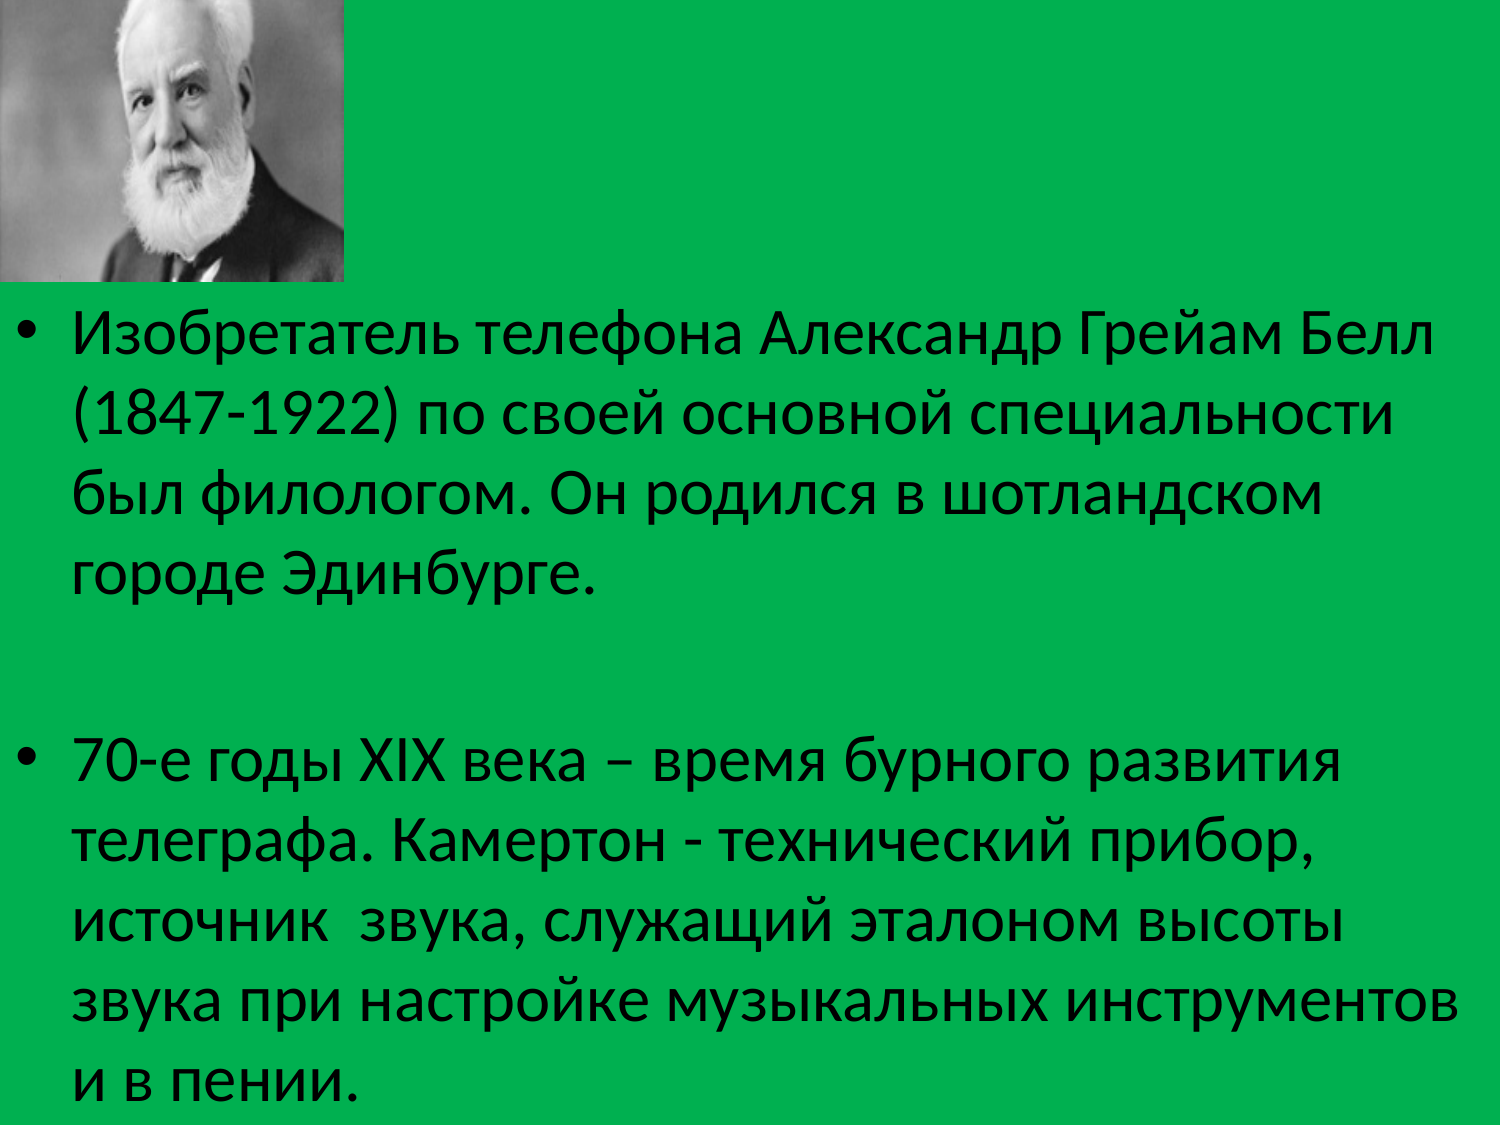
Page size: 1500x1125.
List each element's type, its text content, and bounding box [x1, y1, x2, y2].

picture [0, 0, 345, 282]
list Изобретатель телефона Александр Грейам Белл (1847-1922) по своей основной специальности был филологом. Он родился в шотландском городе Эдинбурге. 70-е годы XIX века – время бурного развития телеграфа. Камертон - технический прибор, источник звука, служащий эталоном высоты звука при настройке музыкальных инструментов и в пении. [0, 0, 1500, 1125]
